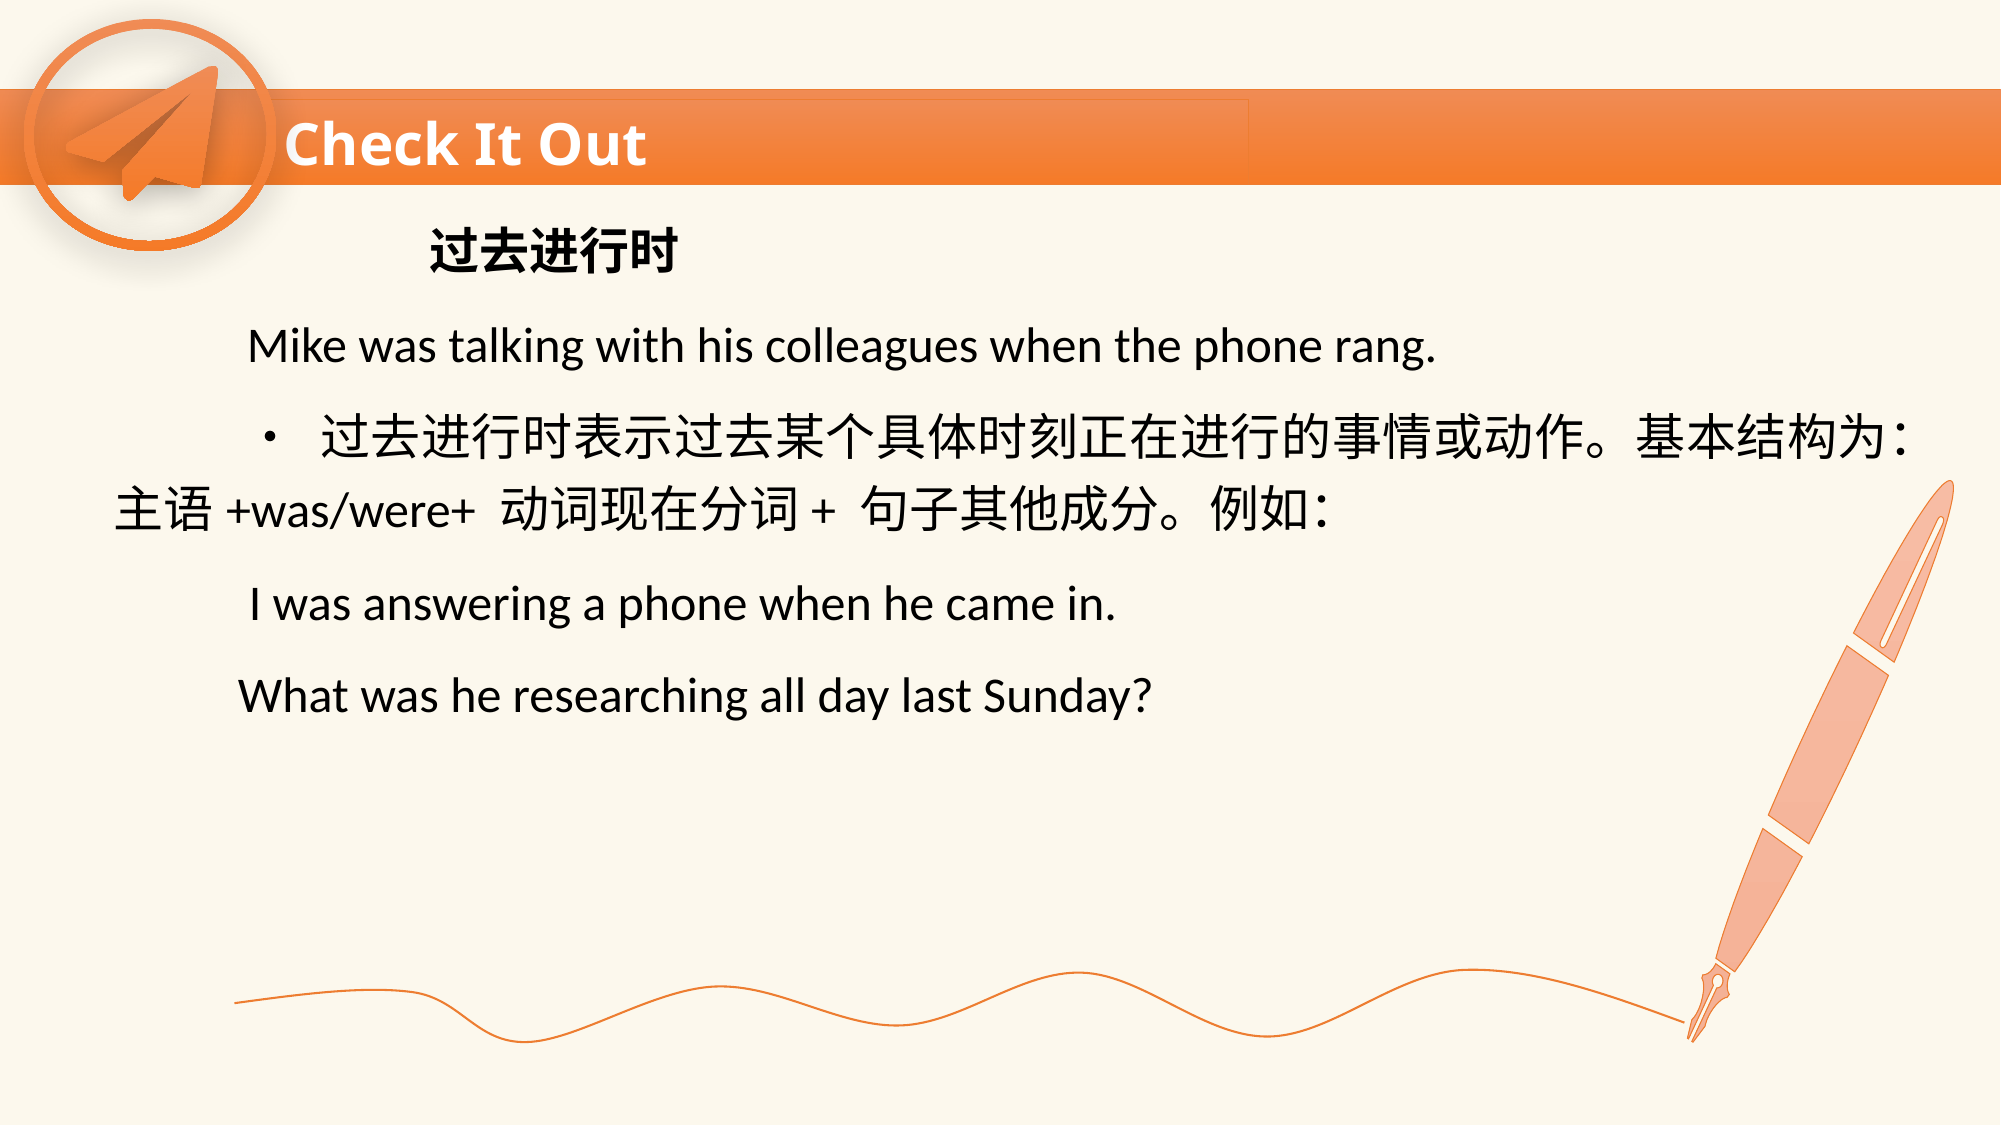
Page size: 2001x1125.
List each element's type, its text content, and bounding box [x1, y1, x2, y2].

list 过去进行时 Mike was talking with his colleagues when the phone rang. • 过去进行时表示过去某个具体时刻正在进行的事情或动作。基本结构为：主语+was/were+ 动词现在分词+ 句子其他成分。例如： I was answering a phone when he came in. What was he researching all day last Sunday? [99, 251, 1954, 1032]
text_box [0, 18, 2000, 251]
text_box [234, 480, 1954, 1043]
